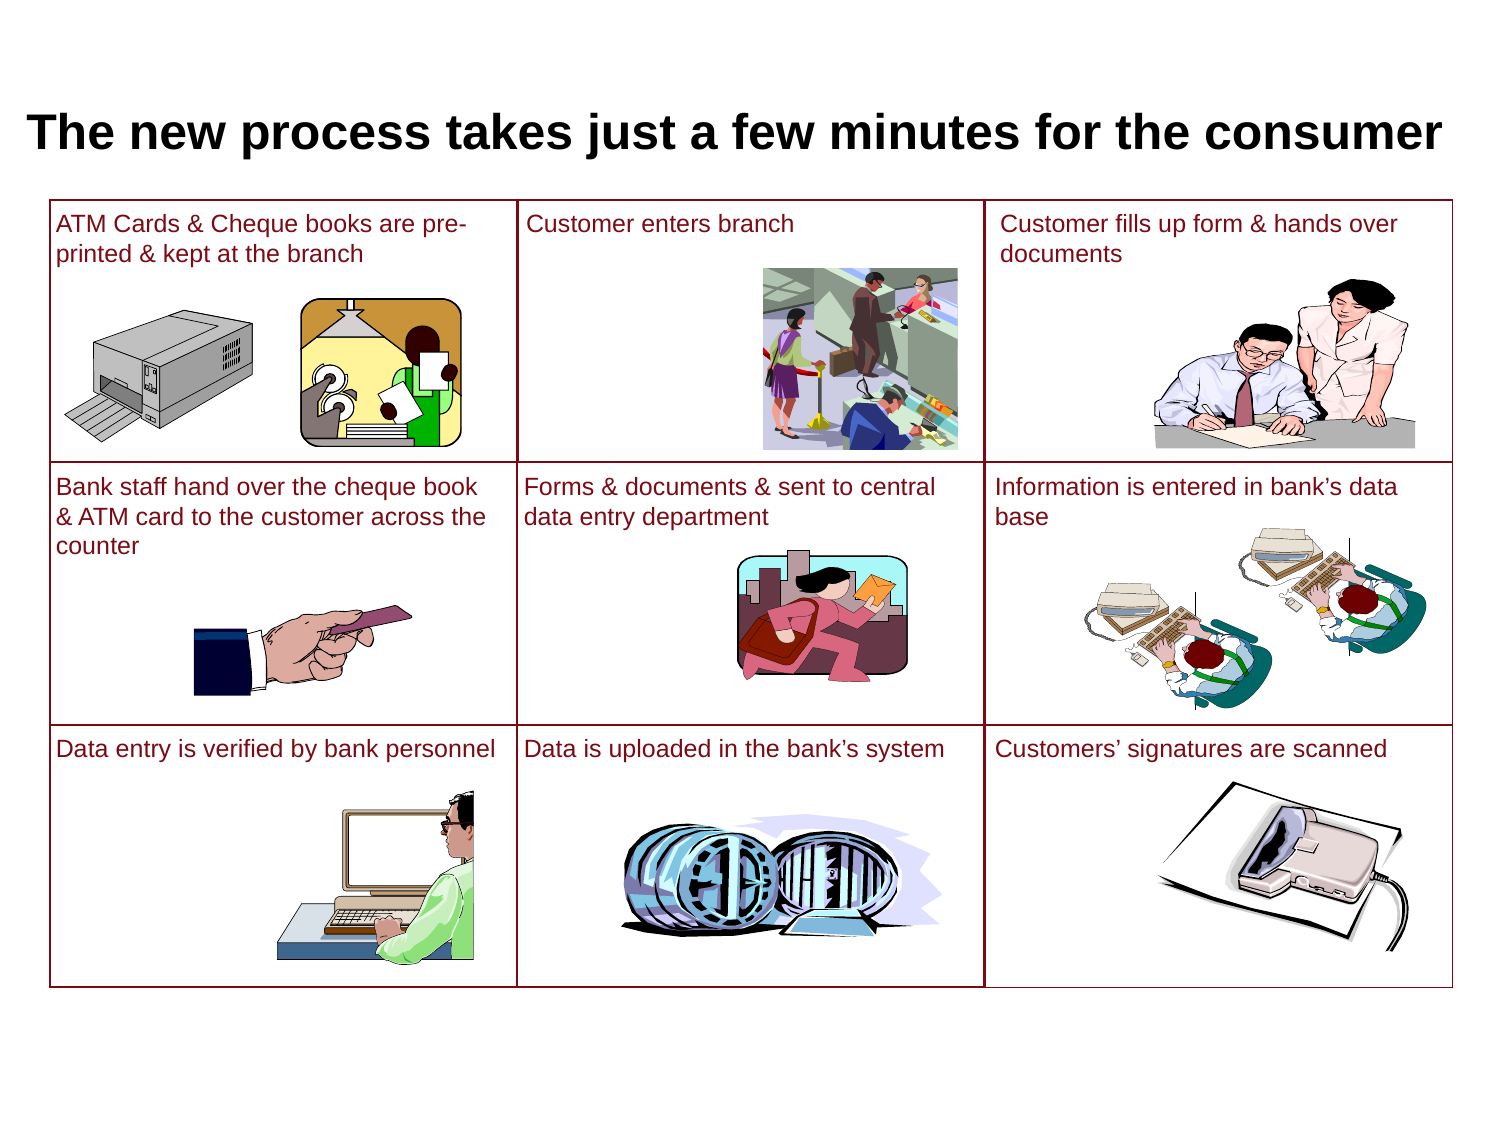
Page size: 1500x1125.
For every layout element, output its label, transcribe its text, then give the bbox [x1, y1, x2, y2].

title The new process takes just a few minutes for the consumer [26, 99, 1472, 288]
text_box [49, 199, 1463, 988]
